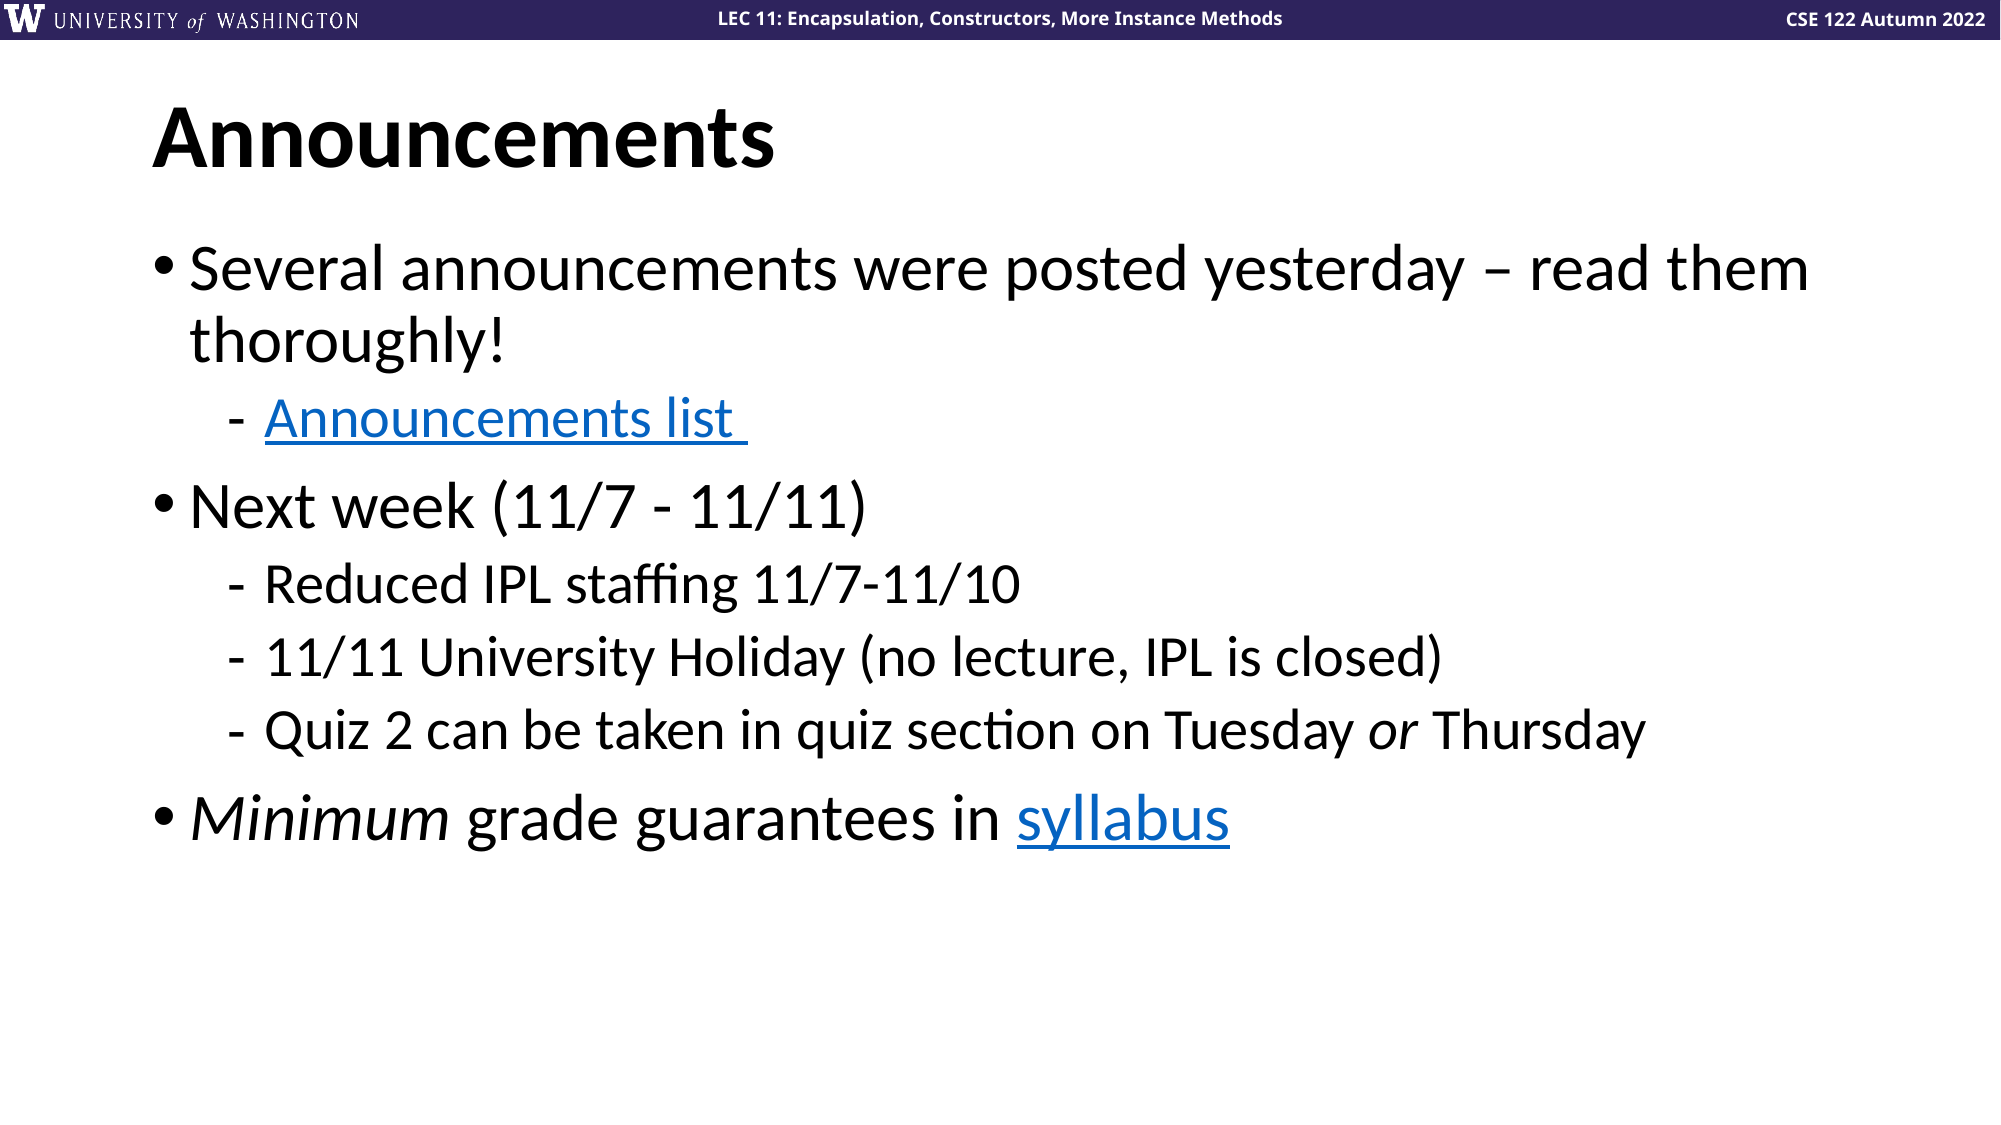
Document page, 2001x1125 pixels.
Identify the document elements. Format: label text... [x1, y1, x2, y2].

picture [4, 4, 358, 33]
list Several announcements were posted yesterday – read them thoroughly! Announcements list Next week (11/7 - 11/11) Reduced IPL staffing 11/7-11/10 11/11 University Holiday (no lecture, IPL is closed) Quiz 2 can be taken in quiz section on Tuesday or Thursday Minimum grade guarantees in syllabus [137, 224, 1863, 1014]
title Announcements [137, 74, 1863, 200]
